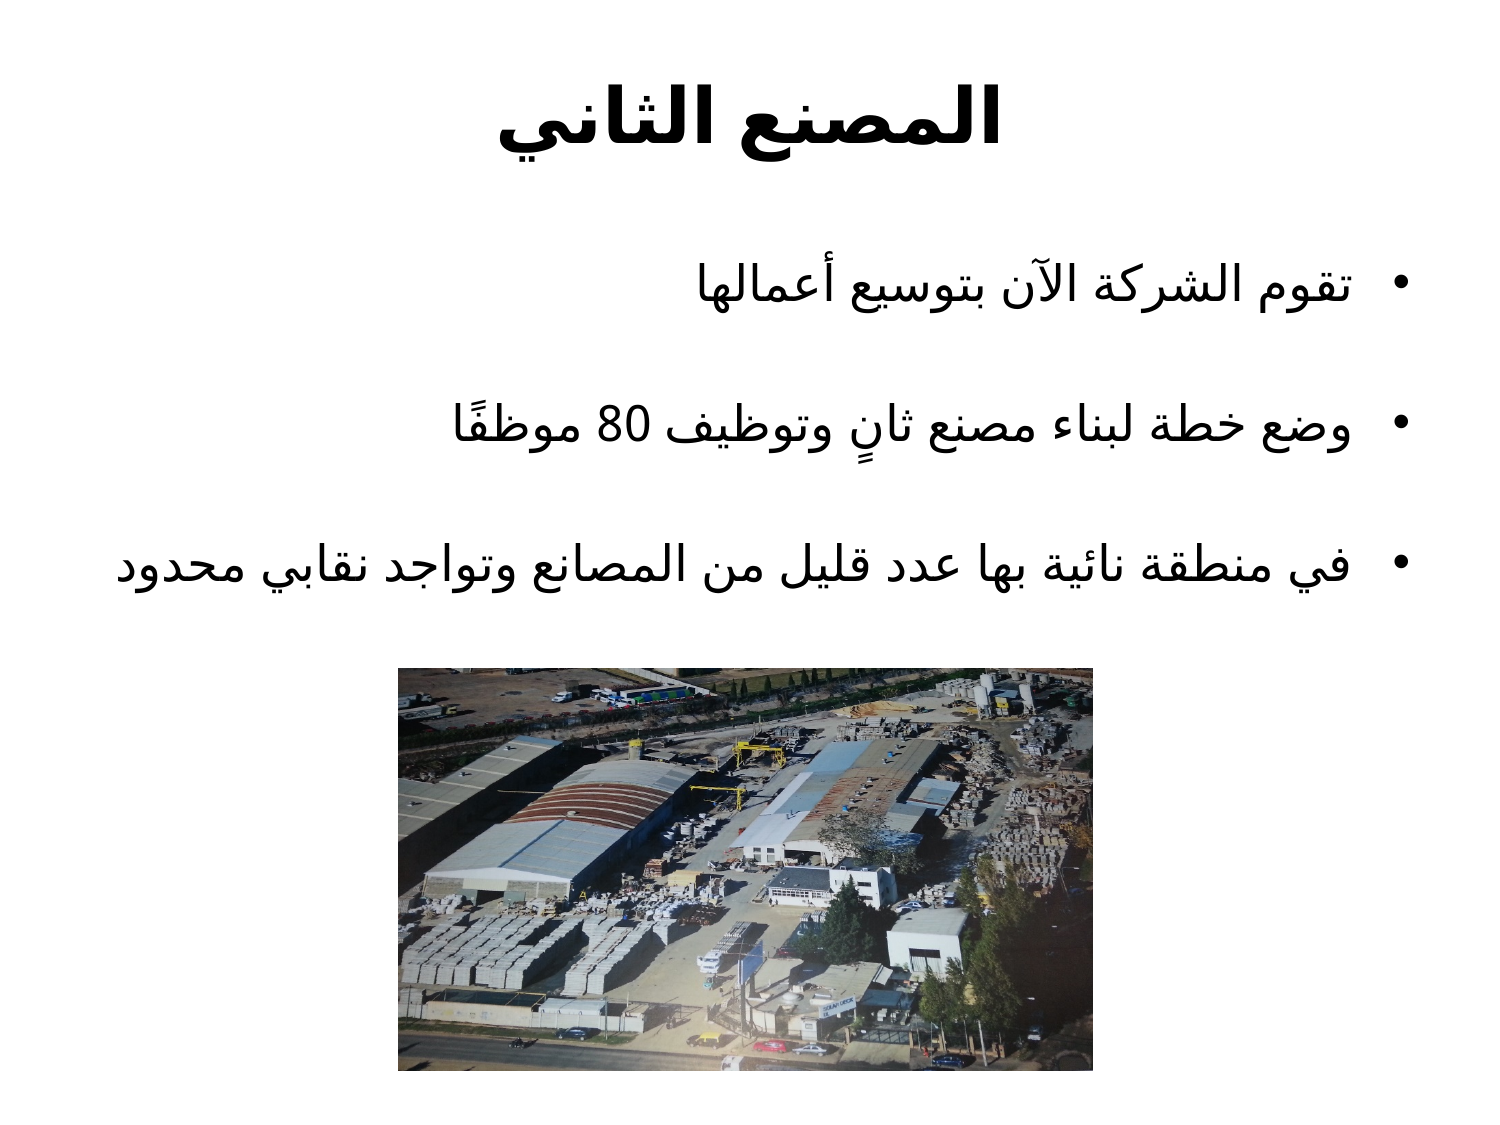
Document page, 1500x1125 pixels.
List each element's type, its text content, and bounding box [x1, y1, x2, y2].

title المصنع الثاني [75, 19, 1425, 207]
list تقوم الشركة الآن بتوسيع أعمالها وضع خطة لبناء مصنع ثانٍ وتوظيف 80 موظفًا في منطقة نائية بها عدد قليل من المصانع وتواجد نقابي محدود [75, 243, 1425, 986]
picture [398, 668, 1093, 1071]
